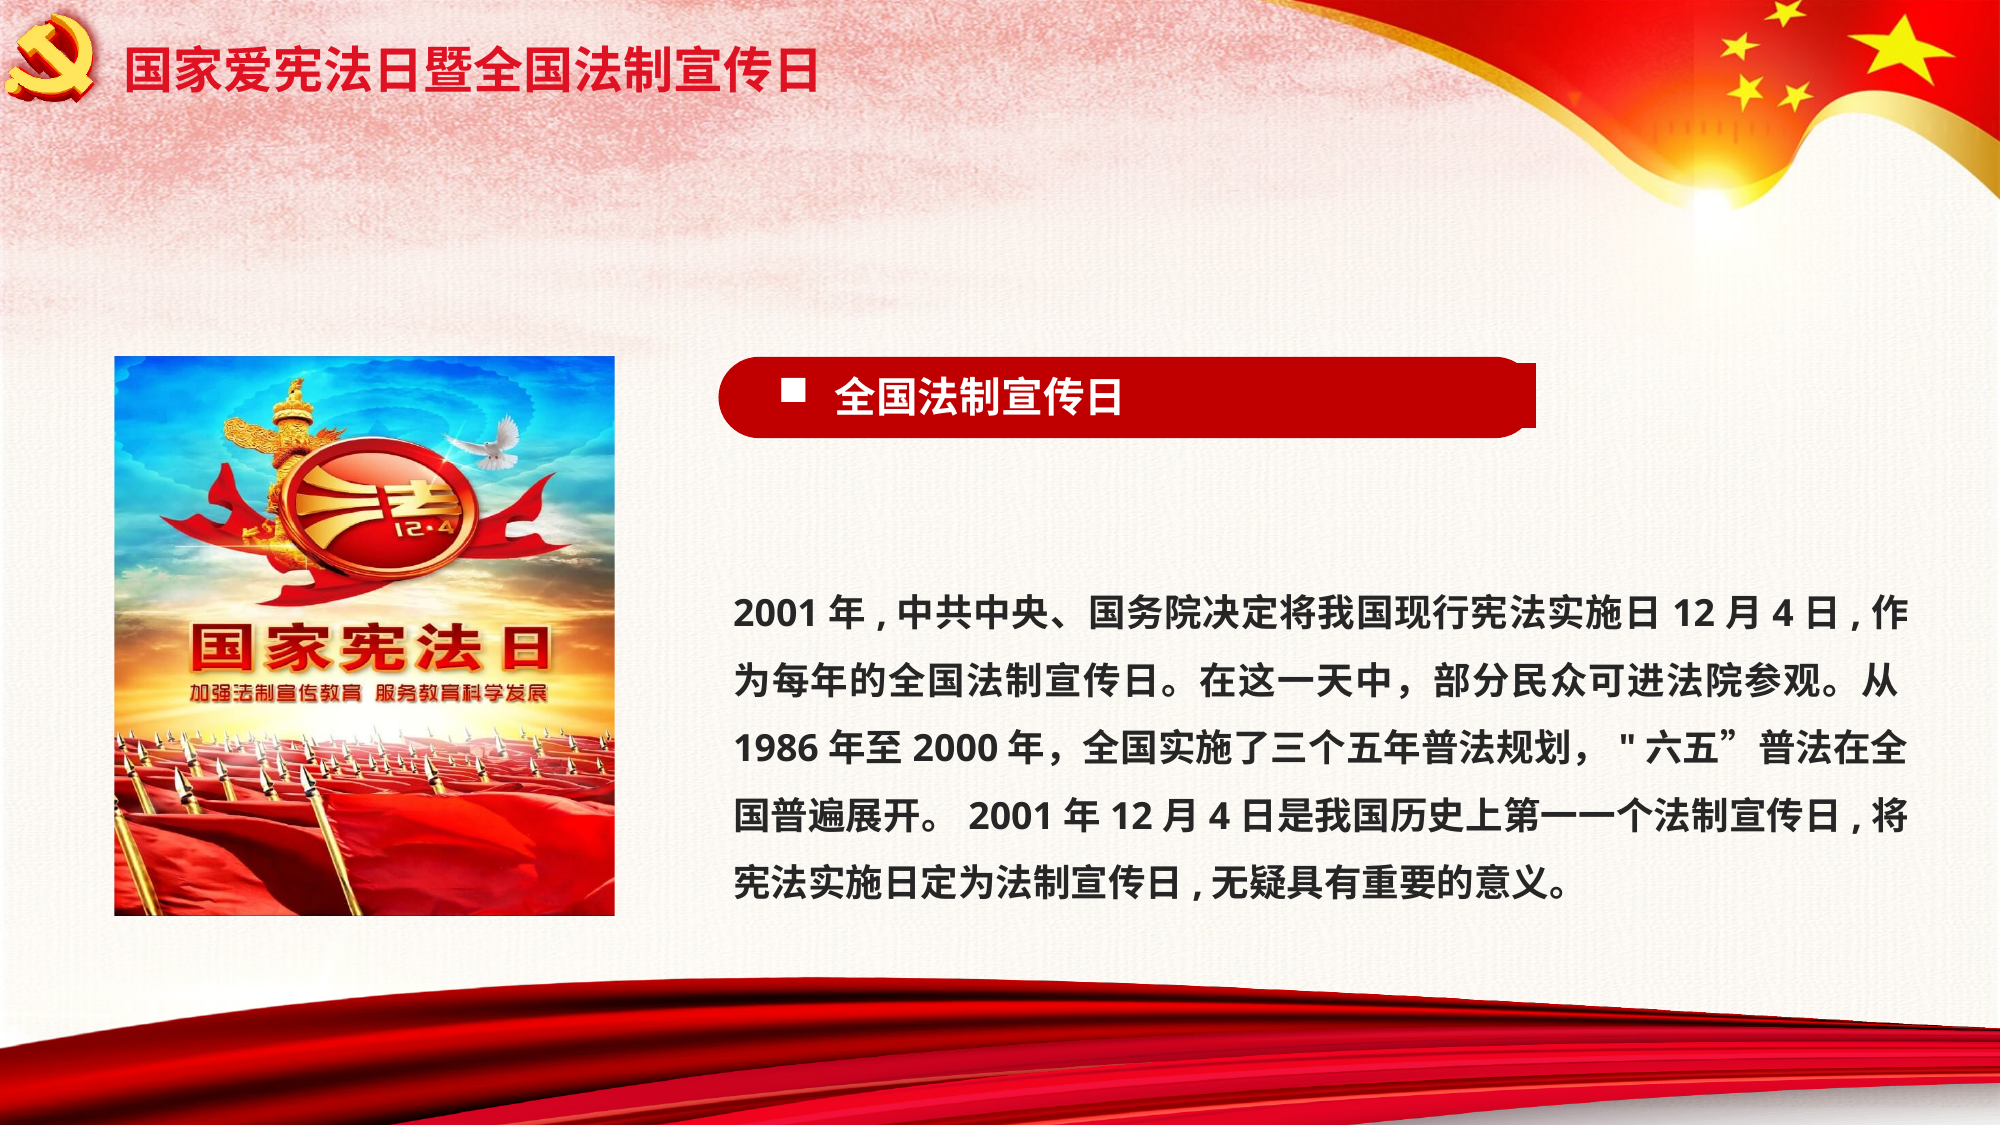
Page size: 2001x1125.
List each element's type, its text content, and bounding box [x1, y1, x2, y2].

picture [0, 0, 2000, 1125]
text_box 2001年,中共中央、国务院决定将我国现行宪法实施日12月4日,作为每年的全国法制宣传日。在这一天中，部分民众可进法院参观。从1986年至2000年，全国实施了三个五年普法规划，"六五”普法在全国普遍展开。2001年12月4日是我国历史上第一一个法制宣传日,将宪法实施日定为法制宣传日,无疑具有重要的意义。 [718, 559, 1924, 912]
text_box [718, 356, 1536, 439]
text_box 国家爱宪法日暨全国法制宣传日 [107, 31, 860, 107]
